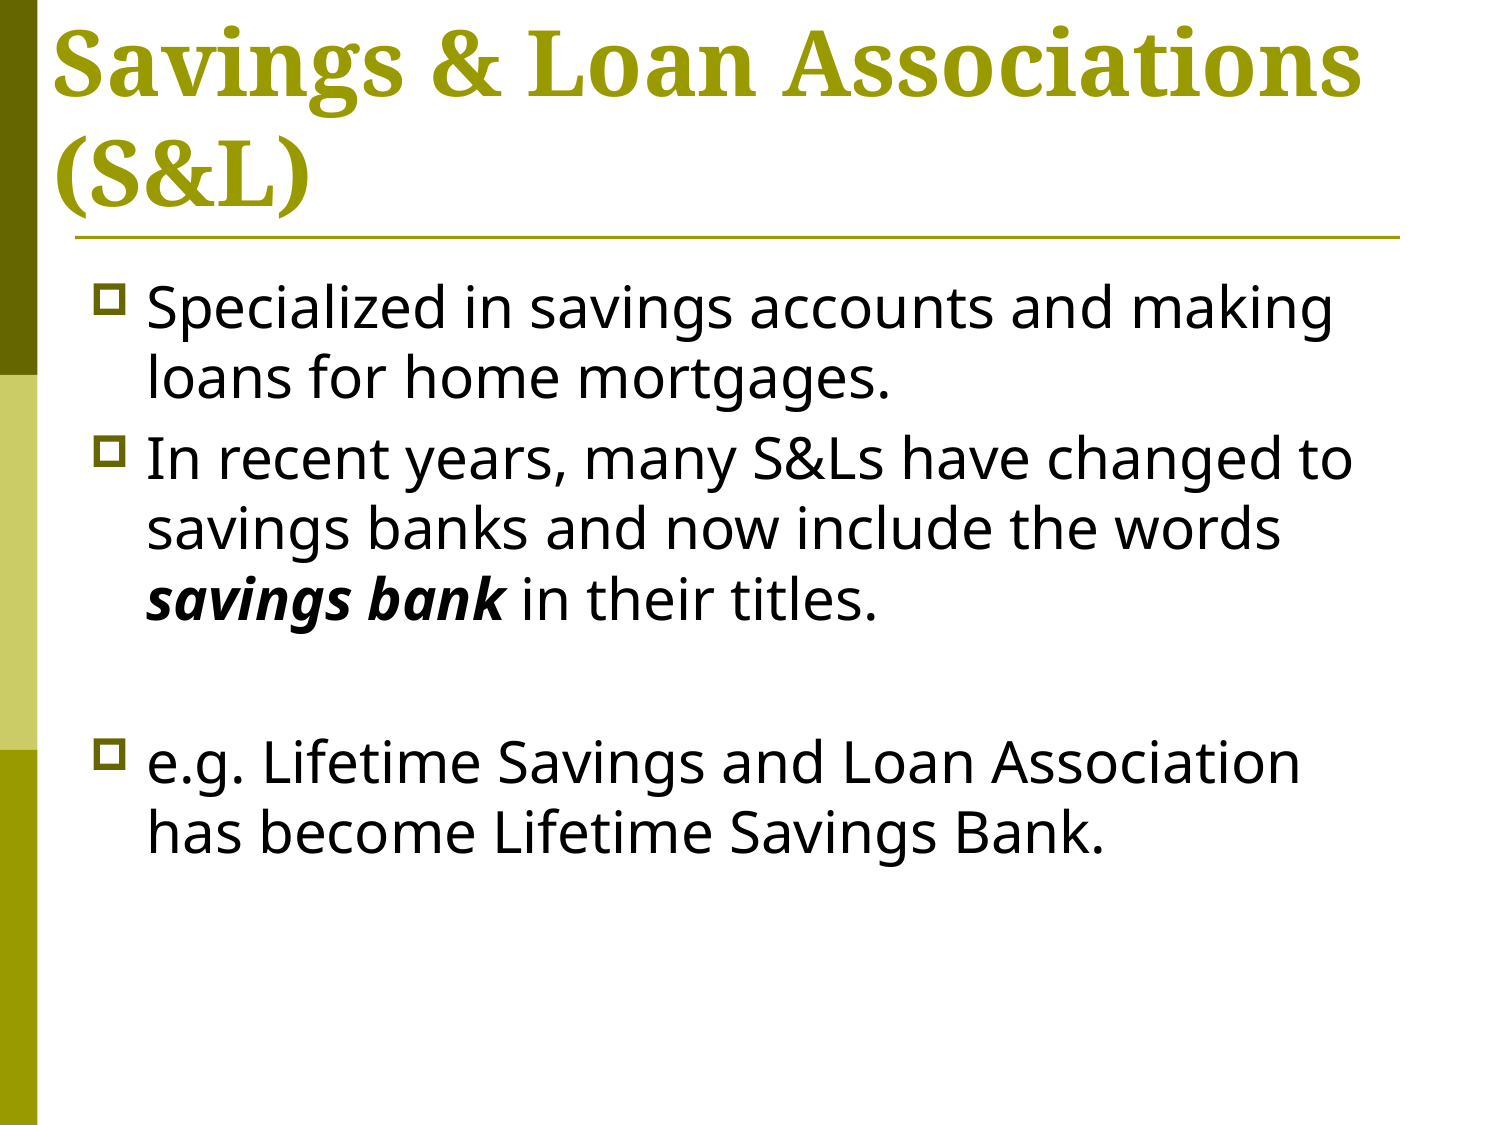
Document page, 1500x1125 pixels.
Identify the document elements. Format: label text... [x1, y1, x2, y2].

title Savings & Loan Associations (S&L) [37, 45, 1500, 233]
list Specialized in savings accounts and making loans for home mortgages. In recent years, many S&Ls have changed to savings banks and now include the words savings bank in their titles. e.g. Lifetime Savings and Loan Association has become Lifetime Savings Bank. [74, 262, 1426, 1006]
